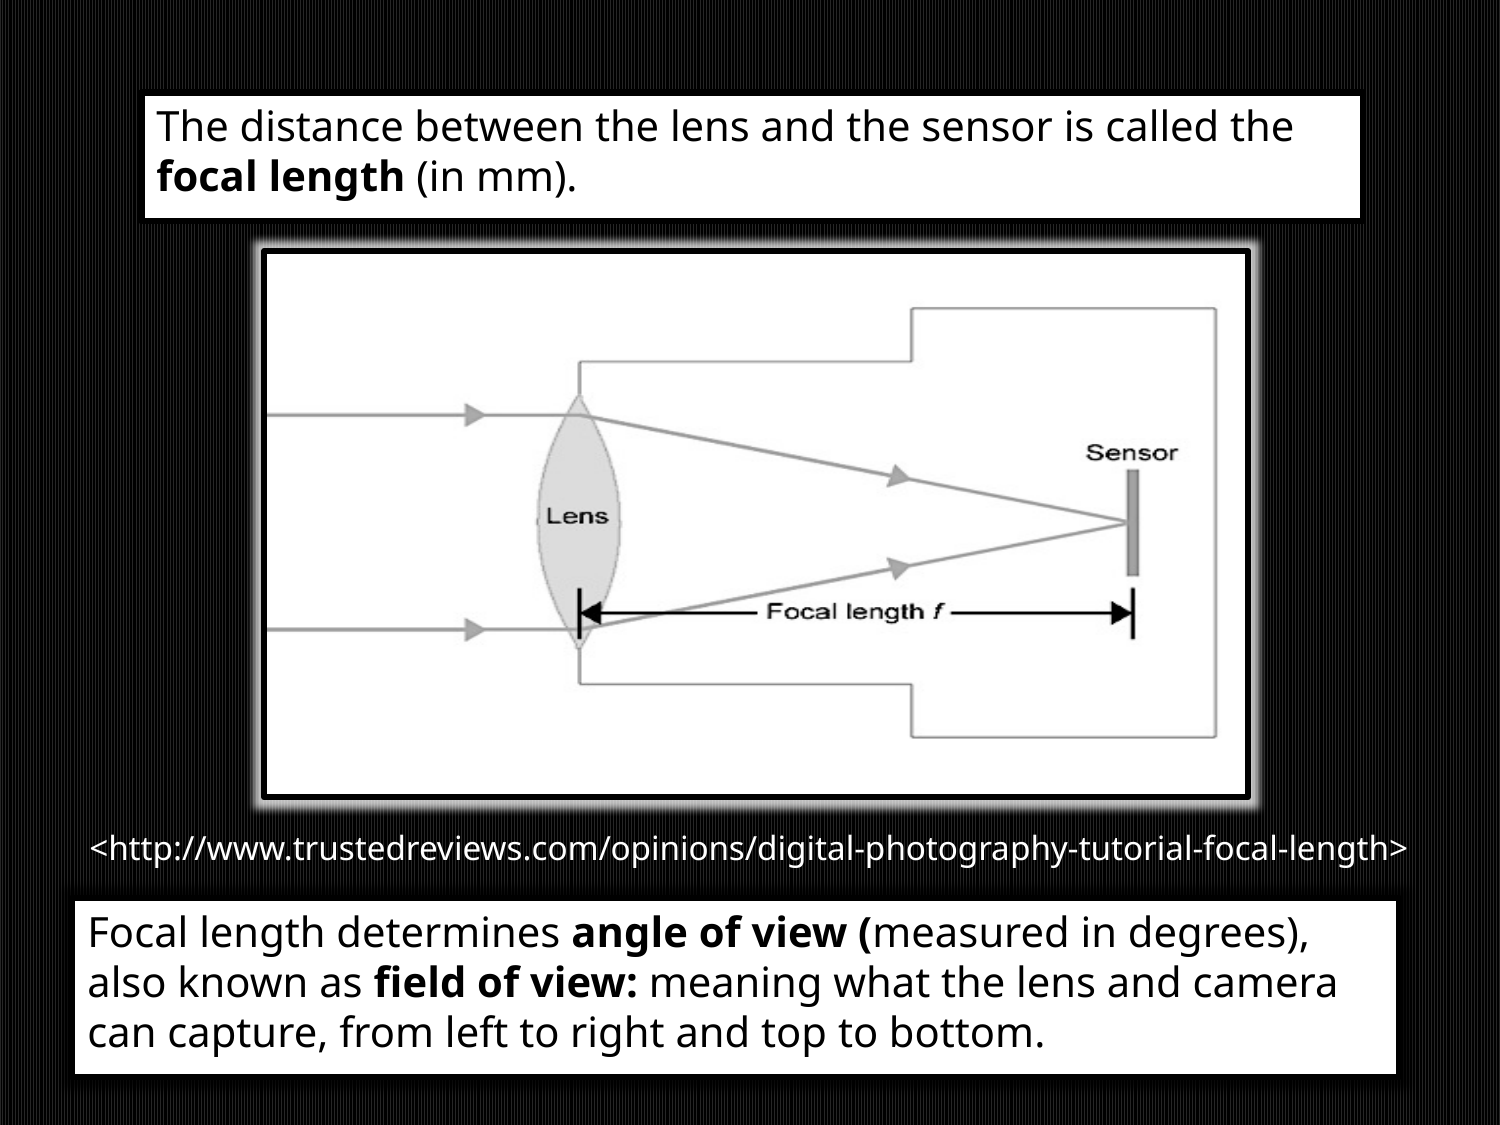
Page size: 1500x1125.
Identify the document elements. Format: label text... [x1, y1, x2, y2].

text_box Focal length determines angle of view (measured in degrees), also known as field of view: meaning what the lens and camera can capture, from left to right and top to bottom. [72, 897, 1399, 1078]
text_box <http://www.trustedreviews.com/opinions/digital-photography-tutorial-focal-length> [0, 819, 1500, 875]
list The distance between the lens and the sensor is called the focal length (in mm). [141, 92, 1363, 222]
picture [267, 253, 1245, 795]
